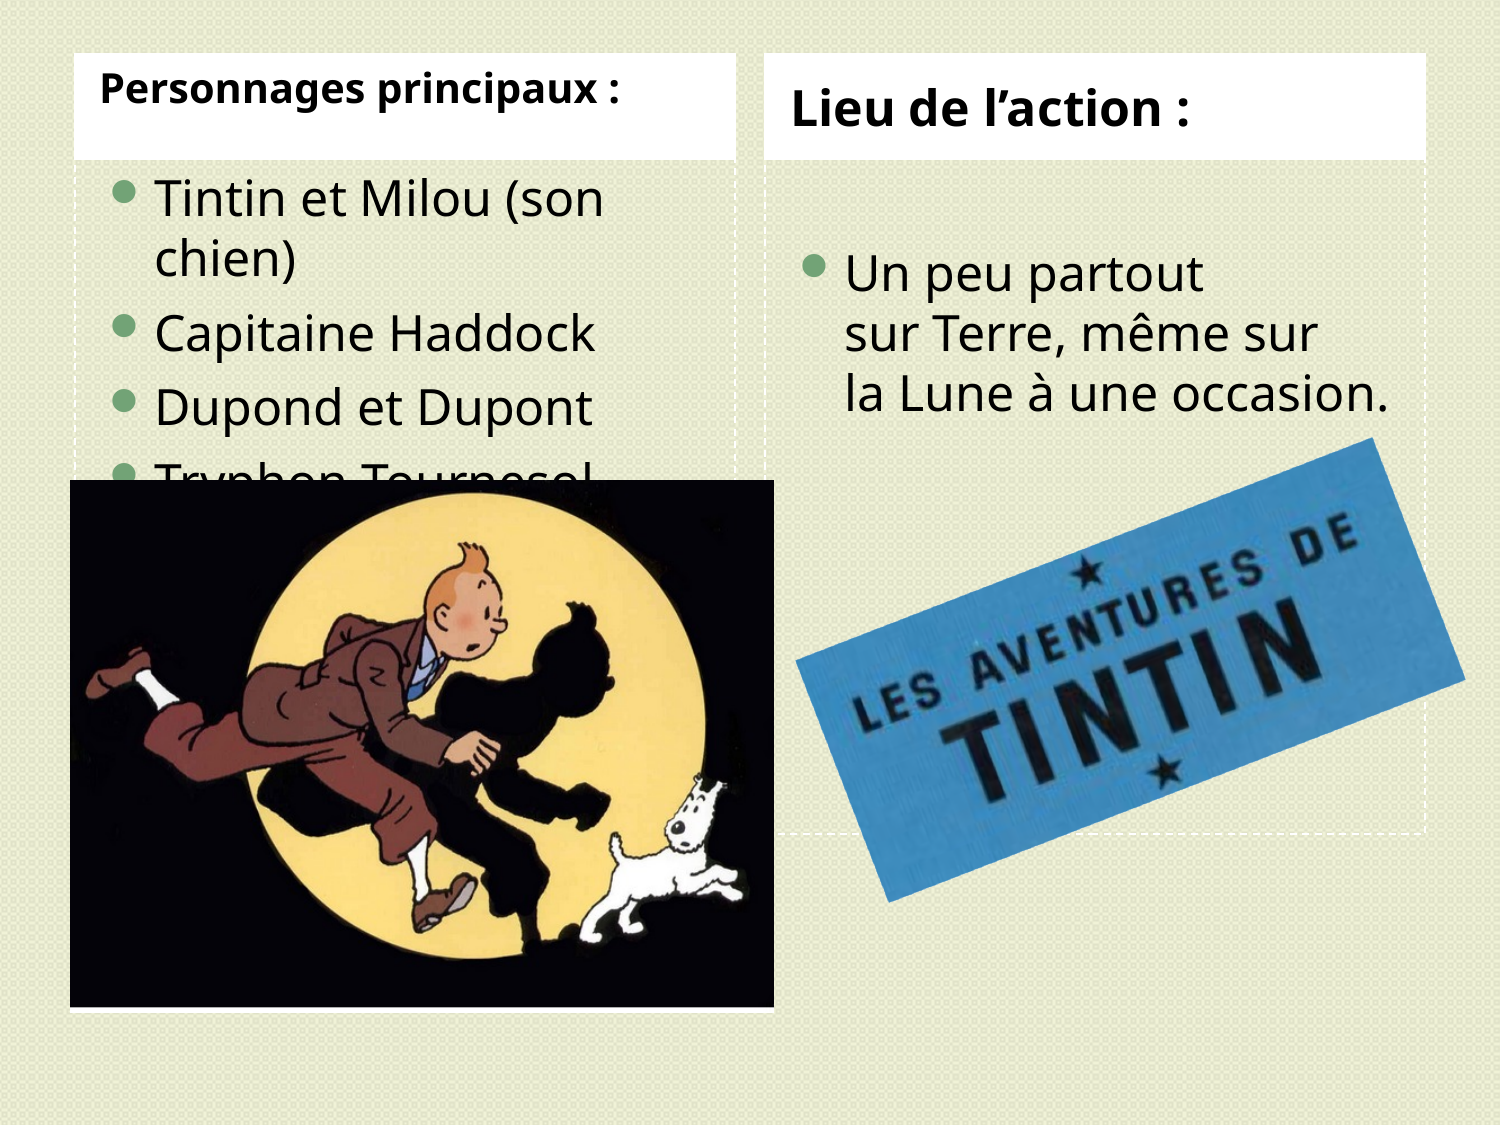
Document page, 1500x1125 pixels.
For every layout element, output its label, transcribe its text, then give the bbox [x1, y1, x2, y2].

list Un peu partout sur Terre, même sur la Lune à une occasion. [764, 158, 1426, 835]
picture [70, 480, 774, 1013]
list Lieu de l’action : [764, 53, 1426, 159]
list Tintin et Milou (son chien) Capitaine Haddock Dupond et Dupont Tryphon Tournesol [74, 158, 736, 477]
list Personnages principaux : [74, 53, 736, 159]
picture [796, 438, 1465, 902]
